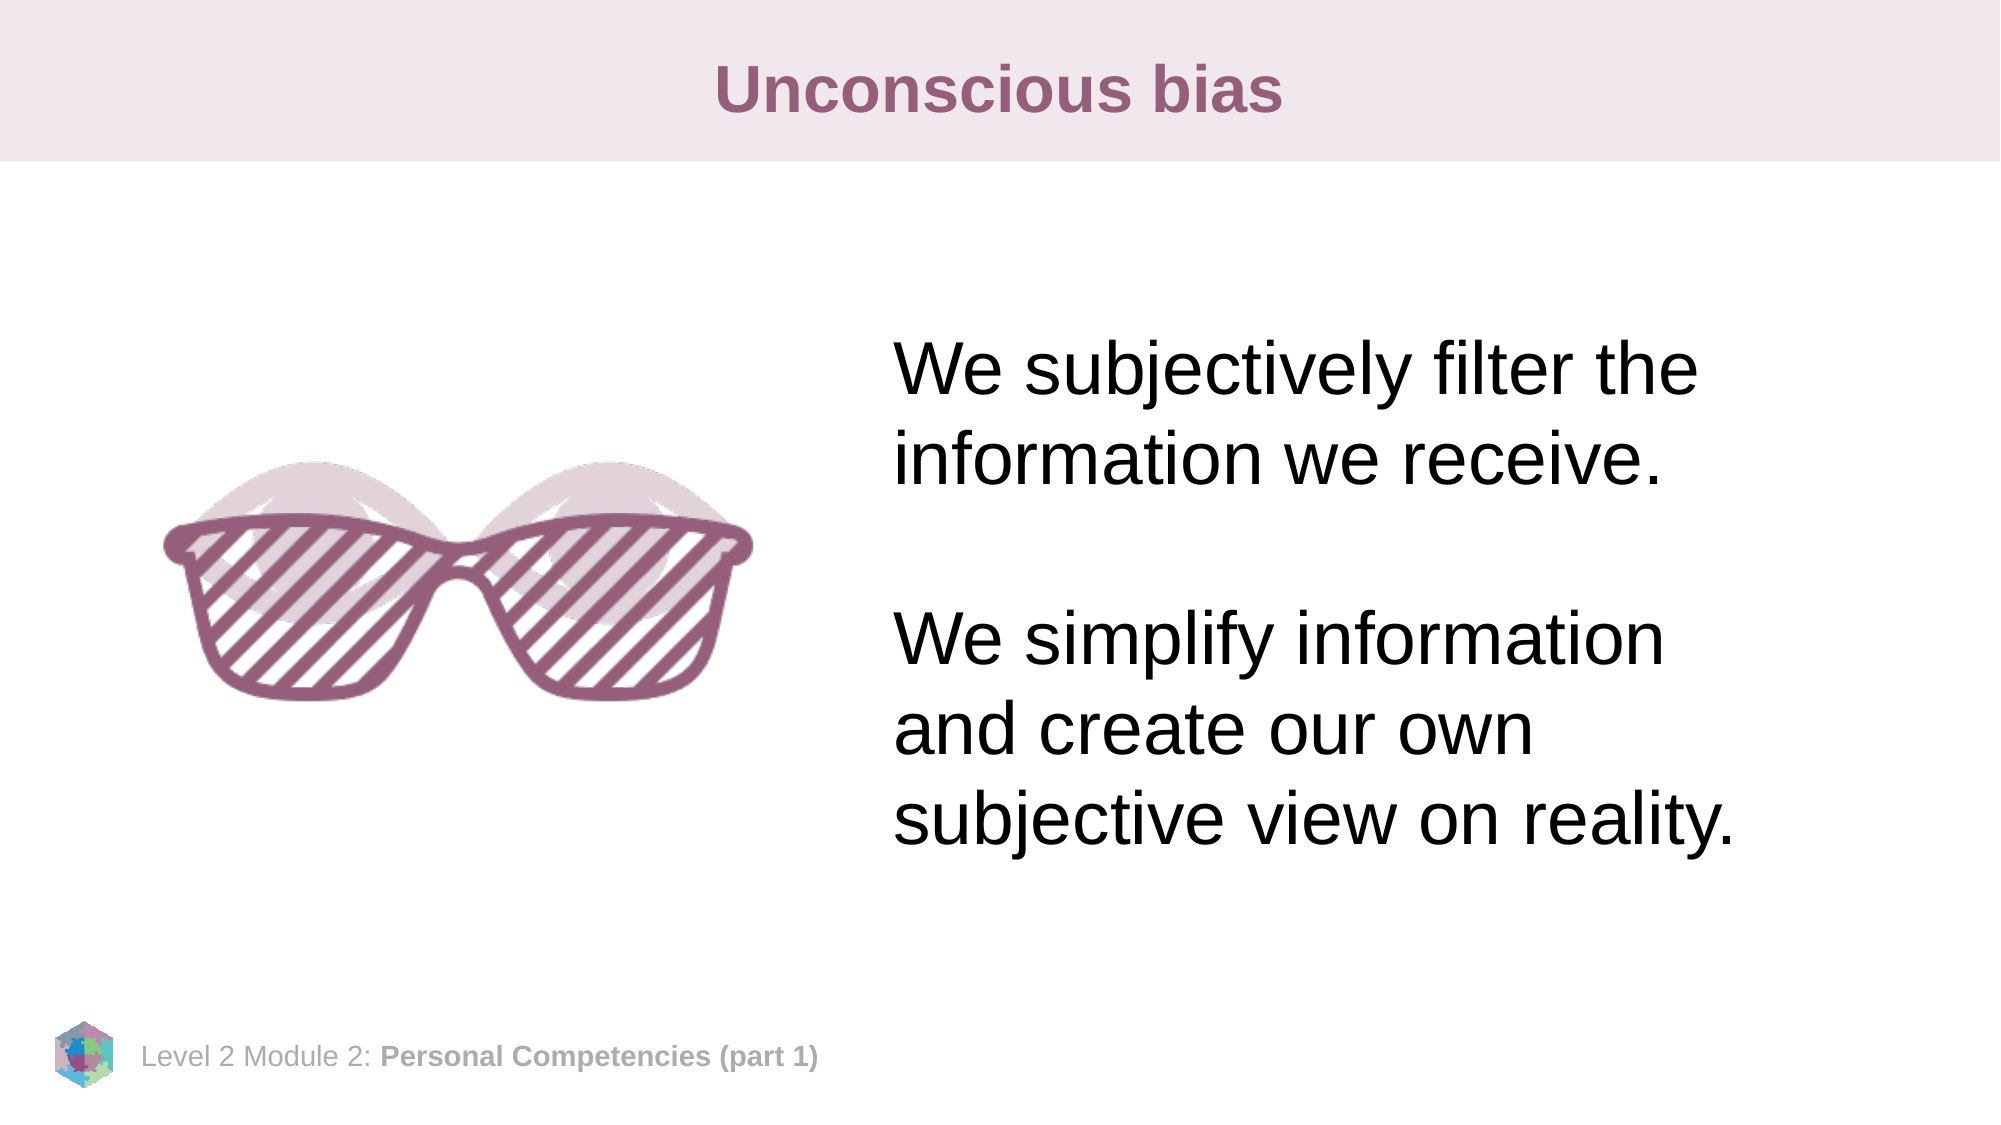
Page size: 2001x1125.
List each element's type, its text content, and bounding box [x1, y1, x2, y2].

title Unconscious bias [137, 19, 1863, 163]
picture [55, 1021, 113, 1088]
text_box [137, 235, 780, 929]
text_box We subjectively filter the information we receive. We simplify information and create our own subjective view on reality. [878, 311, 1822, 867]
